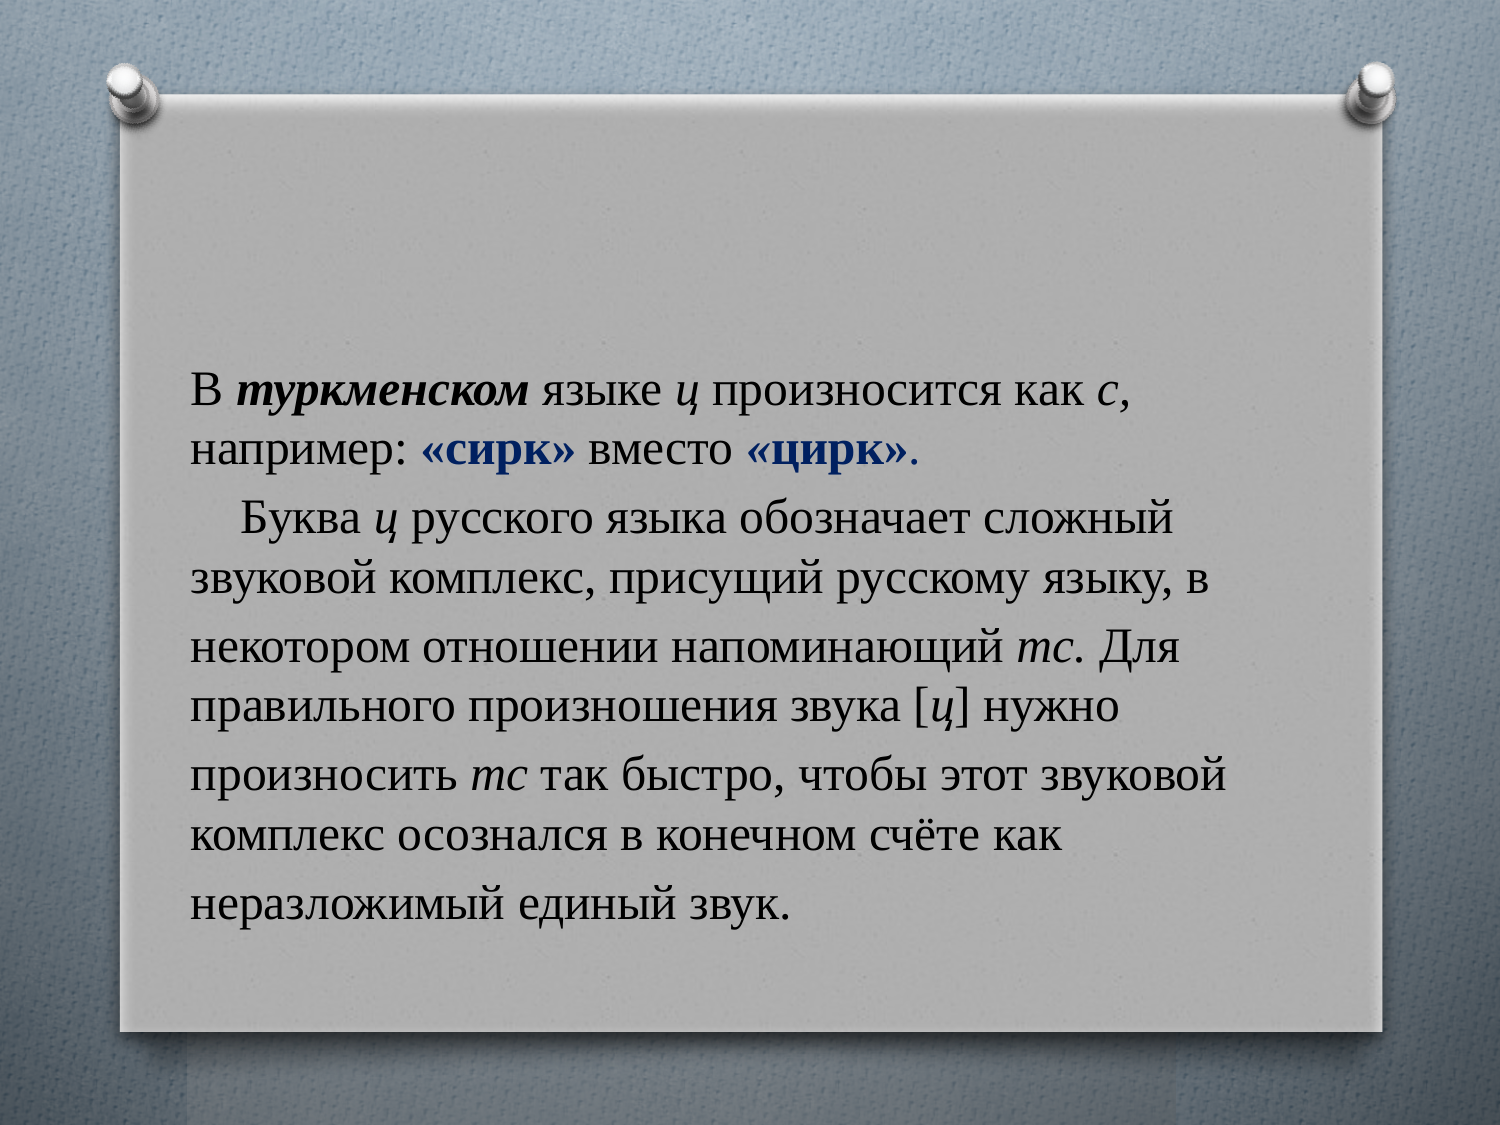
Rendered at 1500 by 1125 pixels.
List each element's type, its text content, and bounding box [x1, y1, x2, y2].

picture [75, 29, 198, 153]
picture [1317, 35, 1439, 156]
list В туркменском языке ц произносится как с, например: «сирк» вместо «цирк». Буква ц русского языка обозначает сложный звуковой комплекс, присущий русскому языку, в некотором отношении напоминающий тс. Для правильного произношения звука [ц] нужно произносить тс так быстро, чтобы этот звуковой комплекс осознался в конечном счёте как неразложимый единый звук. [175, 140, 1301, 939]
